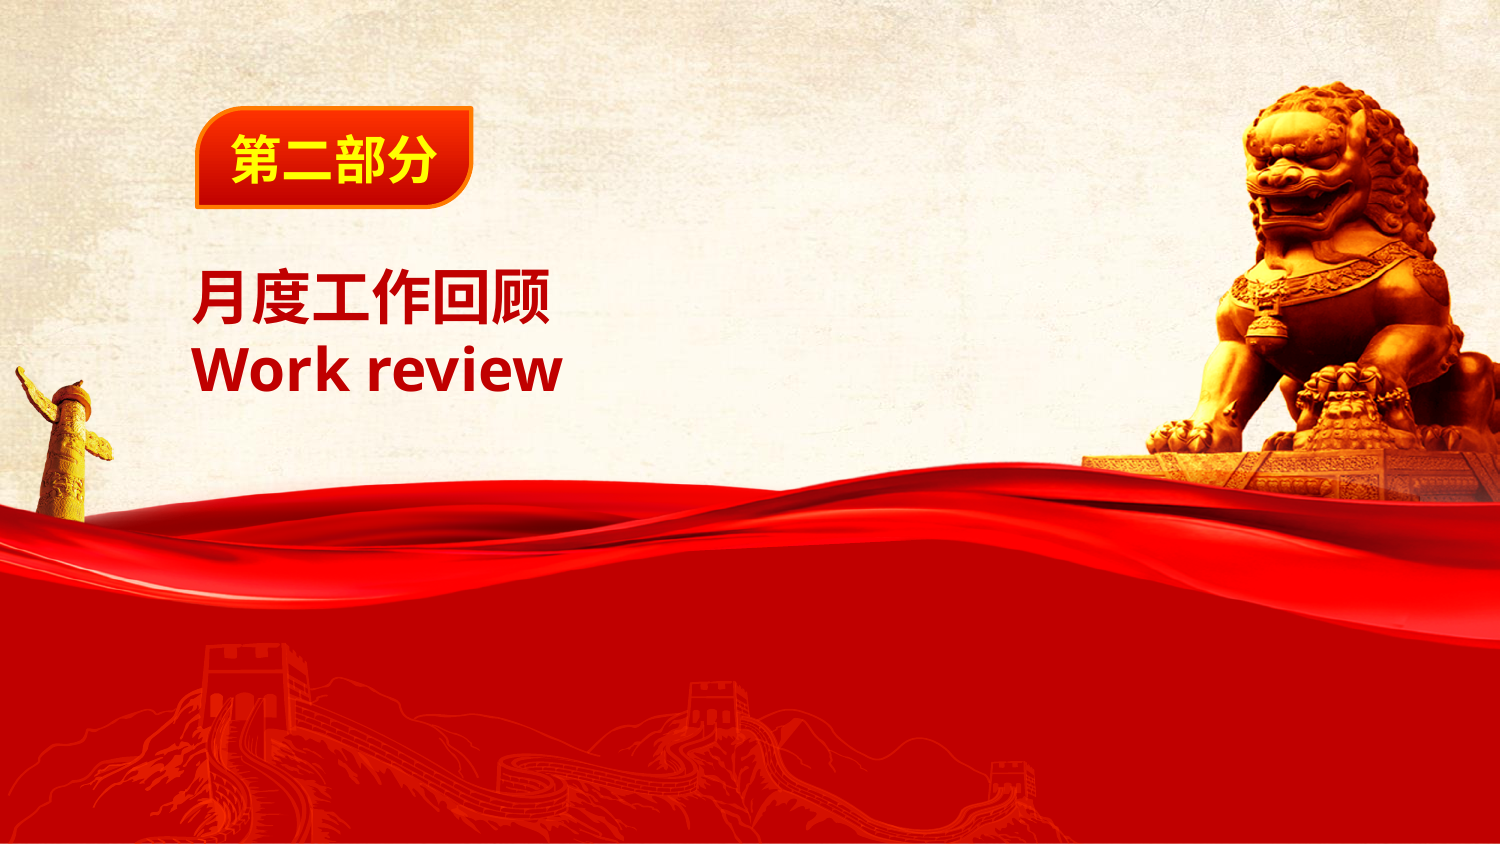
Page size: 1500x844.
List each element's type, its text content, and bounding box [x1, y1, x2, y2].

picture [0, 0, 1500, 650]
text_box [196, 108, 472, 208]
text_box 月度工作回顾 Work review [177, 251, 1112, 411]
